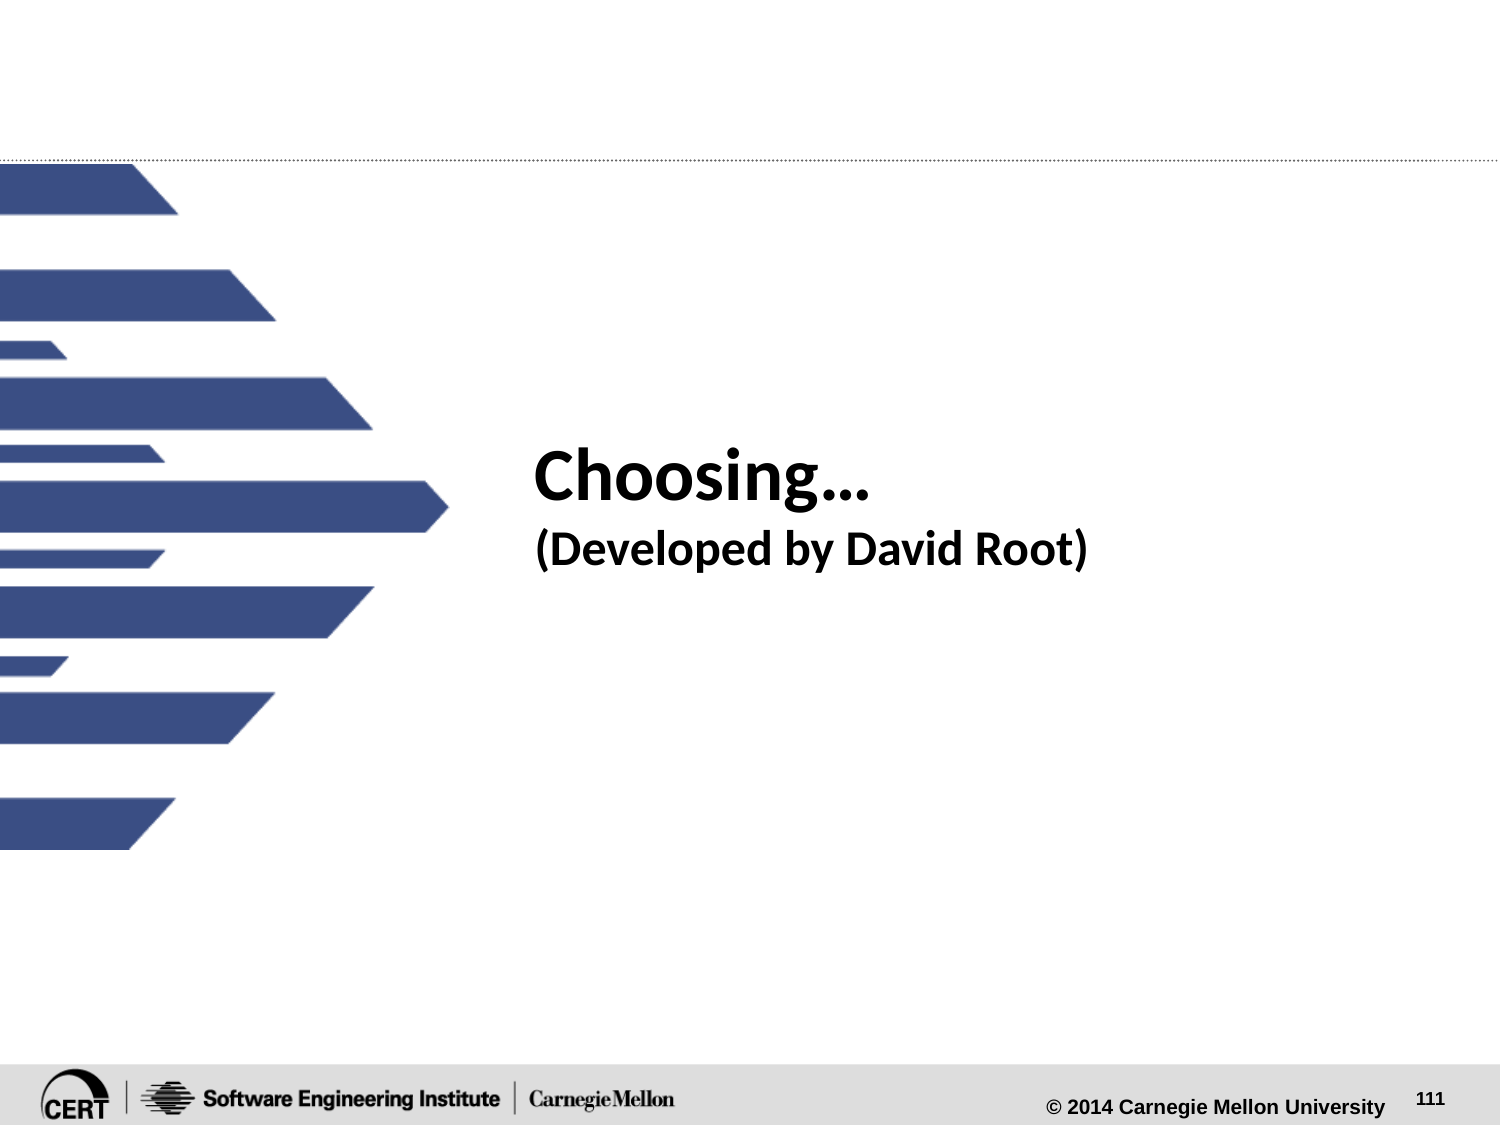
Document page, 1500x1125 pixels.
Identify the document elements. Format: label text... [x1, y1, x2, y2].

picture [24, 1065, 688, 1125]
picture [0, 164, 450, 851]
text_box Choosing… (Developed by David Root) [519, 387, 1470, 705]
